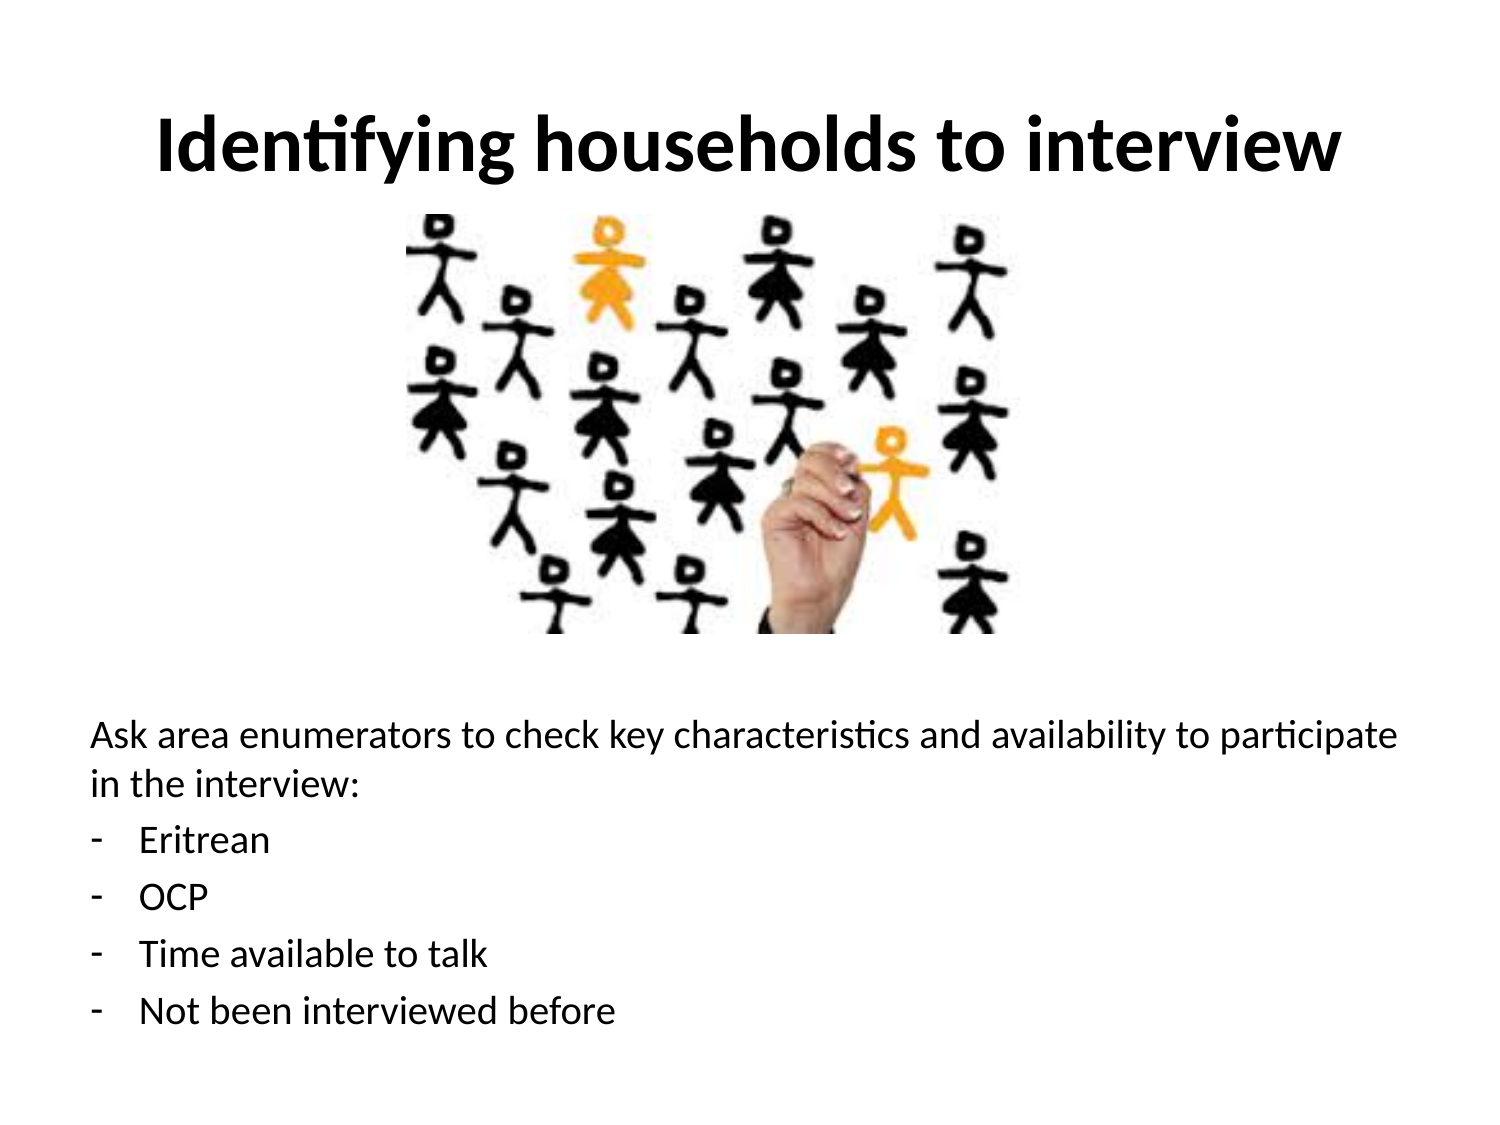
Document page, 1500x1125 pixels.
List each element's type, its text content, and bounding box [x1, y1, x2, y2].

title Identifying households to interview [75, 45, 1425, 233]
list Ask area enumerators to check key characteristics and availability to participate in the interview: Eritrean OCP Time available to talk Not been interviewed before [75, 700, 1425, 1043]
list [336, 213, 1100, 634]
